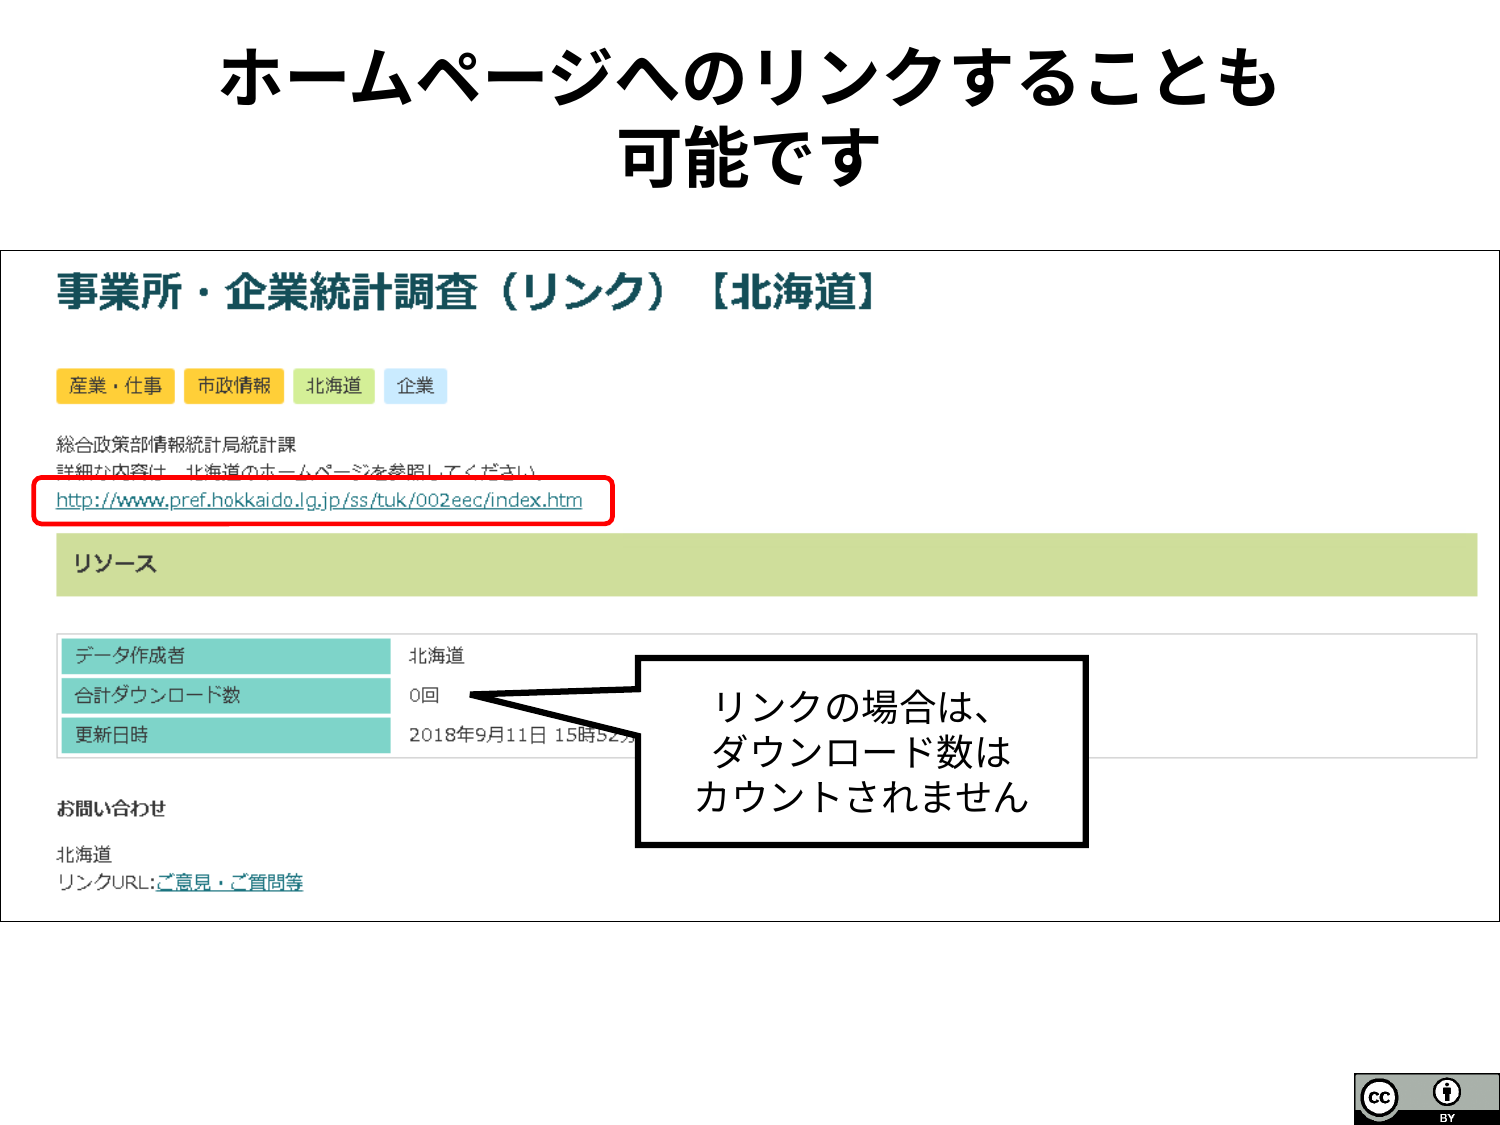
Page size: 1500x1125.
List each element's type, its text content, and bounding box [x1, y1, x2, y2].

text_box ホームページへのリンクすることも 可能です [0, 28, 1500, 203]
picture [1354, 1073, 1500, 1125]
picture [0, 250, 1500, 922]
